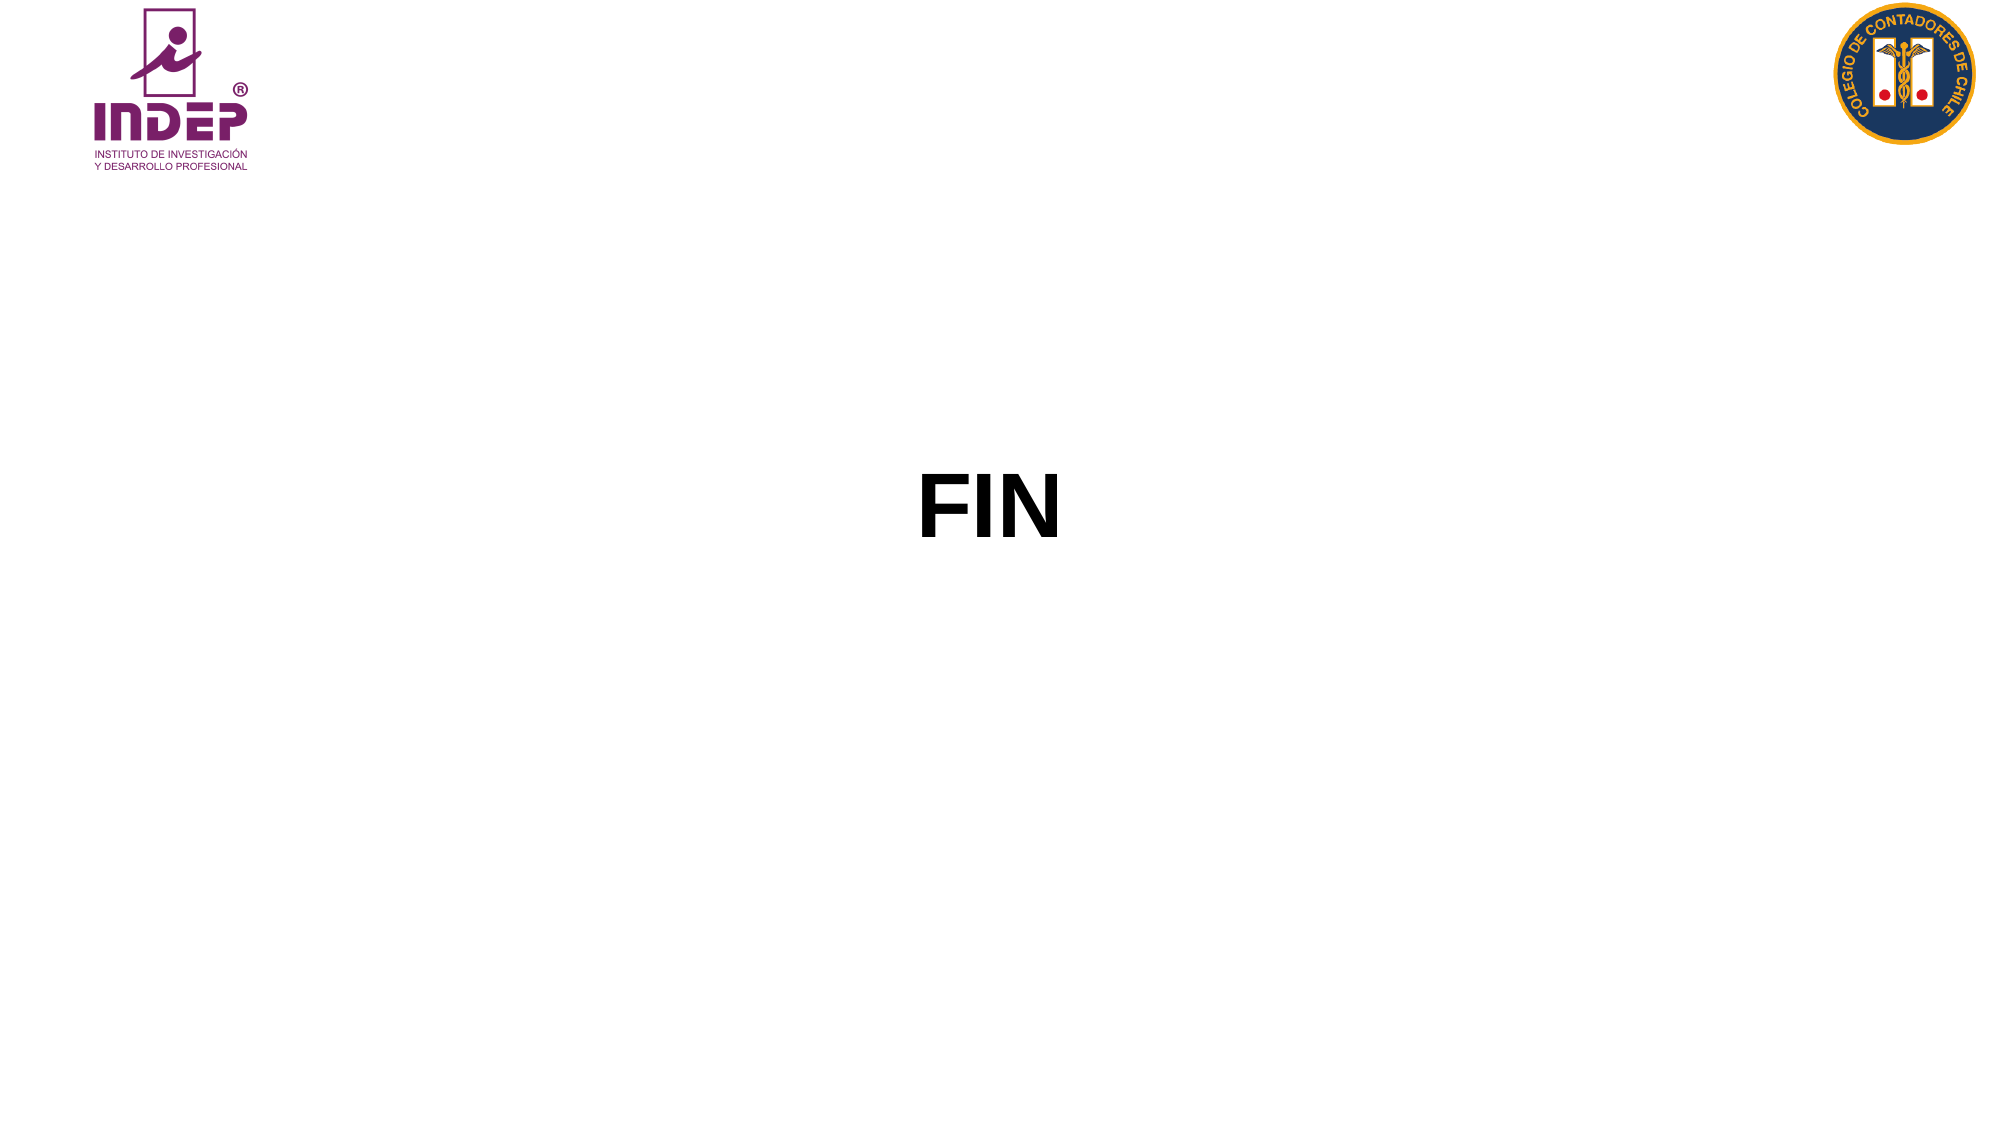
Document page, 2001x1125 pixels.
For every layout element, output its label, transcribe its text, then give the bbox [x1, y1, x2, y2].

picture [1832, 2, 1976, 145]
title FIN [314, 432, 1665, 583]
picture [0, 0, 339, 223]
